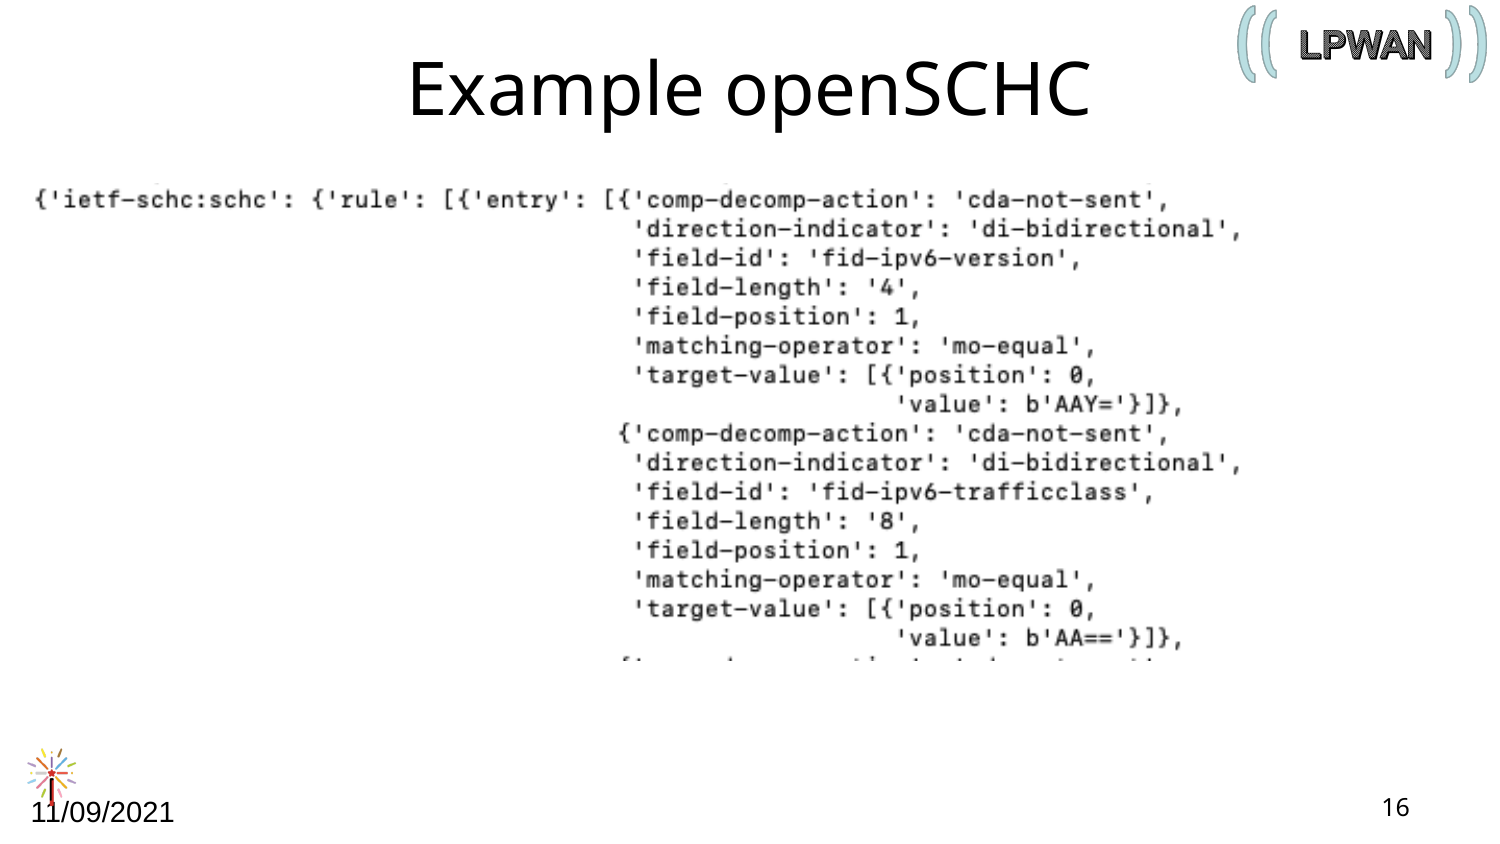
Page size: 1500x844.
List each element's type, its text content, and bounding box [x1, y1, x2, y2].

title Example openSCHC [75, 33, 1425, 139]
slide_number 16 [1286, 785, 1425, 831]
picture [29, 183, 1471, 661]
picture [1237, 5, 1487, 83]
picture [15, 739, 88, 813]
